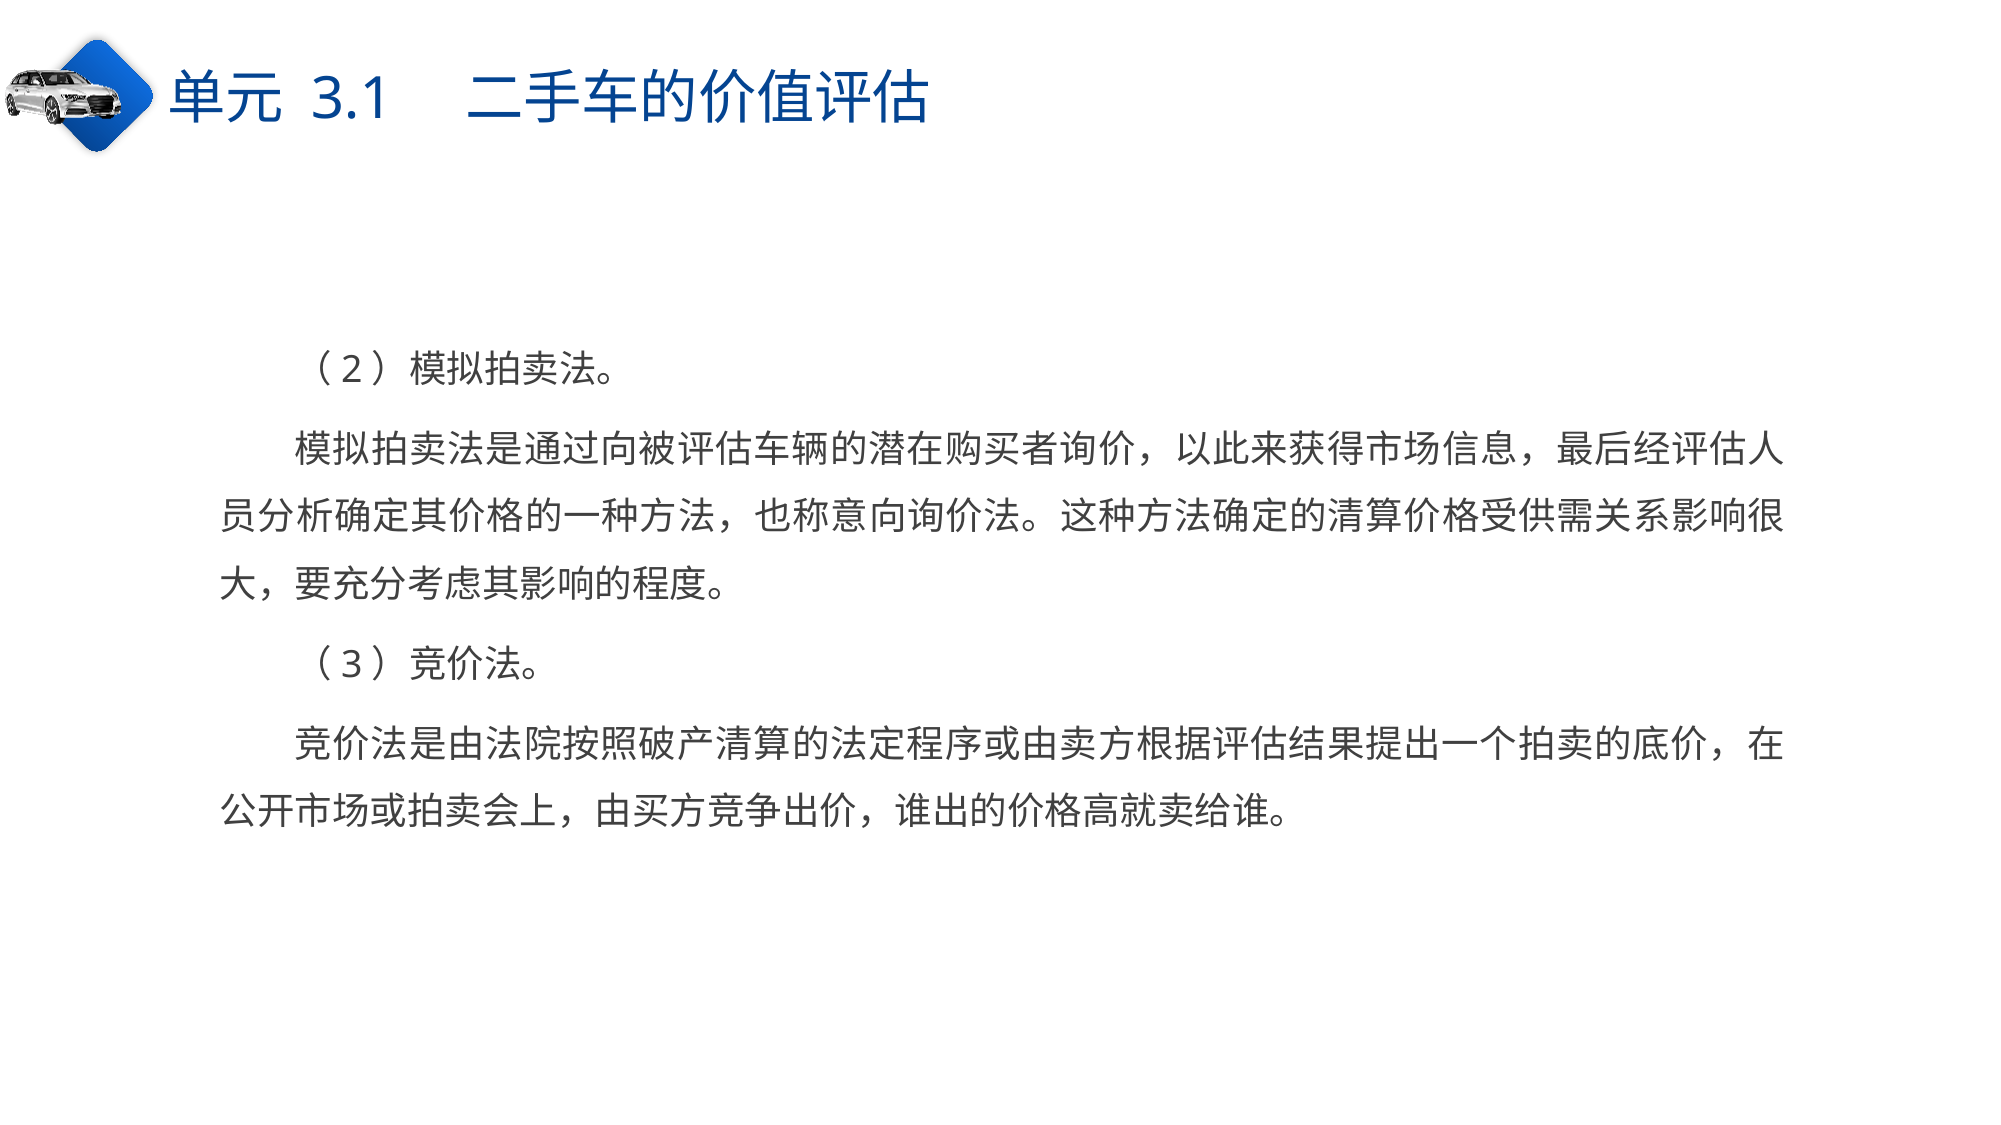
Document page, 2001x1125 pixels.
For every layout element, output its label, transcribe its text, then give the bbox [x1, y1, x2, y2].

picture [0, 31, 125, 157]
text_box （2）模拟拍卖法。 模拟拍卖法是通过向被评估车辆的潜在购买者询价，以此来获得市场信息，最后经评估人员分析确定其价格的一种方法，也称意向询价法。这种方法确定的清算价格受供需关系影响很大，要充分考虑其影响的程度。 （3）竞价法。 竞价法是由法院按照破产清算的法定程序或由卖方根据评估结果提出一个拍卖的底价，在公开市场或拍卖会上，由买方竞争出价，谁出的价格高就卖给谁。 [204, 314, 1800, 840]
text_box 单元 3.1 二手车的价值评估 [152, 52, 946, 138]
